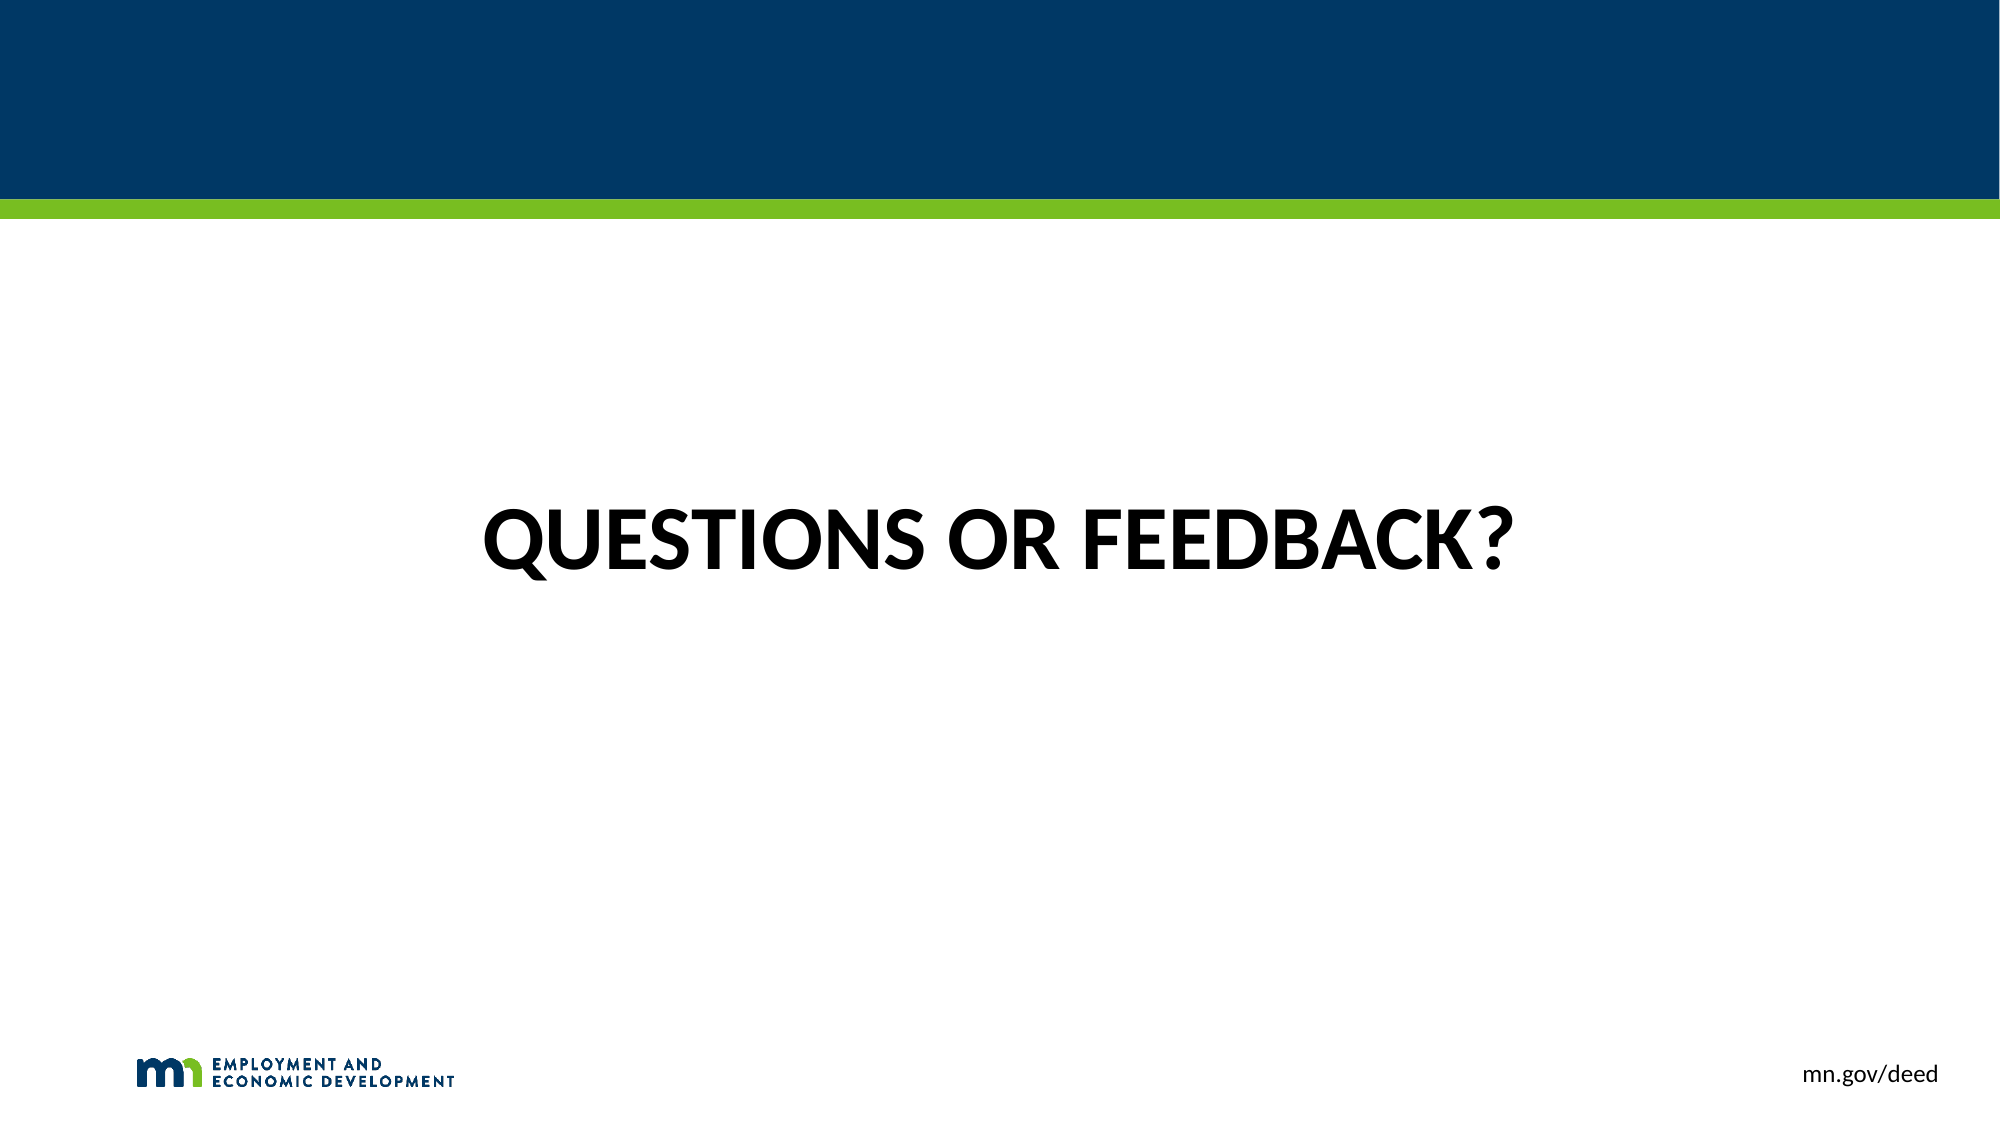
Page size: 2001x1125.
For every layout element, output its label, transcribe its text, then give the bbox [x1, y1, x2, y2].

footer mn.gov/deed [1037, 1042, 1955, 1103]
list QUESTIONS OR FEEDBACK? [137, 261, 1863, 1014]
picture [137, 1058, 454, 1087]
